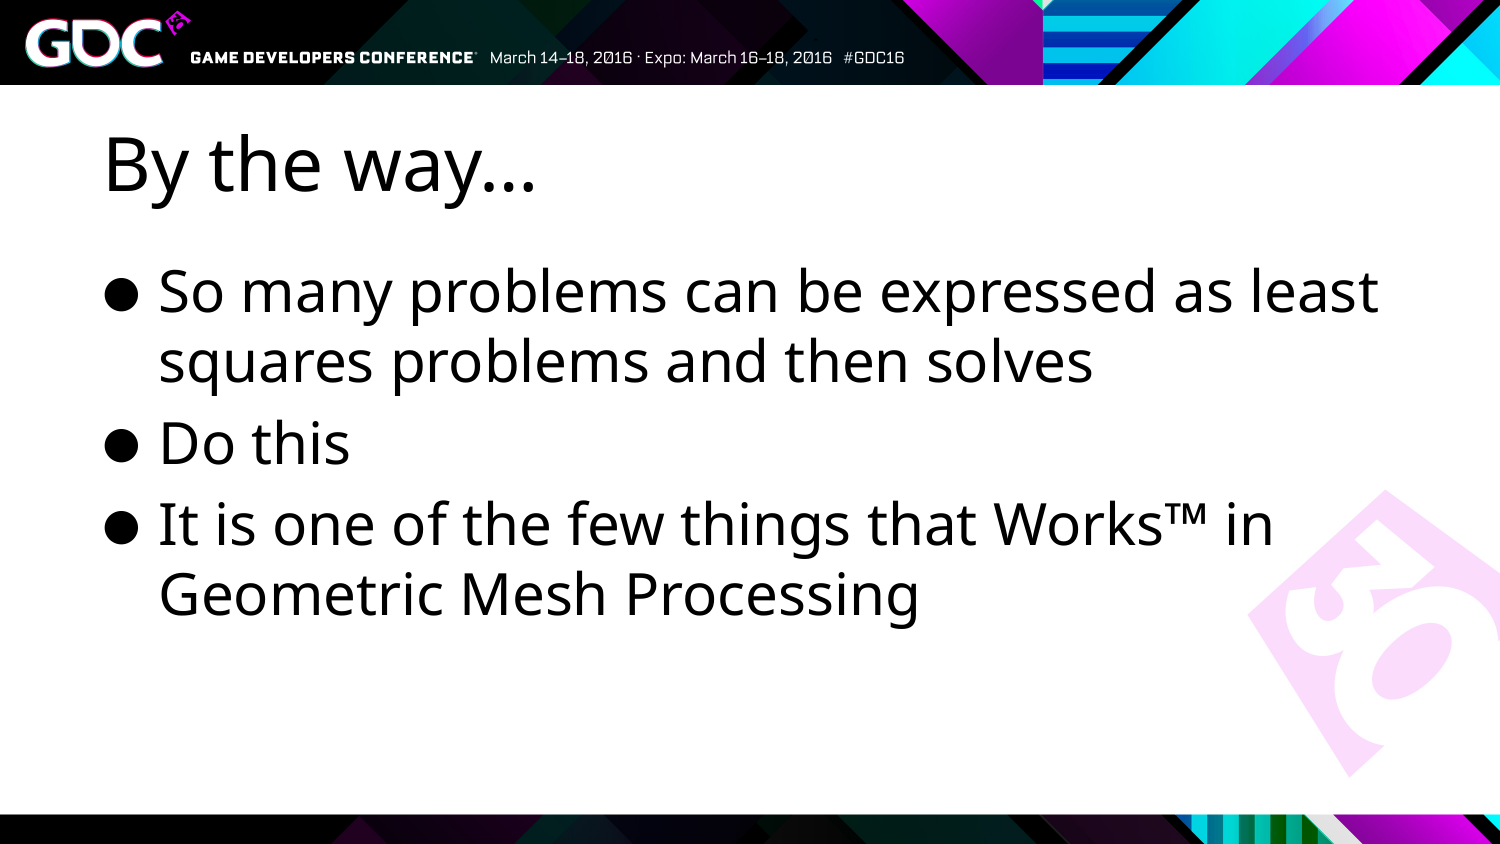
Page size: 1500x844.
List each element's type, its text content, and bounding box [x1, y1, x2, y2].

picture [0, 0, 1500, 844]
list So many problems can be expressed as least squares problems and then solves Do this It is one of the few things that Works™ in Geometric Mesh Processing [87, 246, 1413, 697]
title By the way… [87, 109, 1413, 238]
